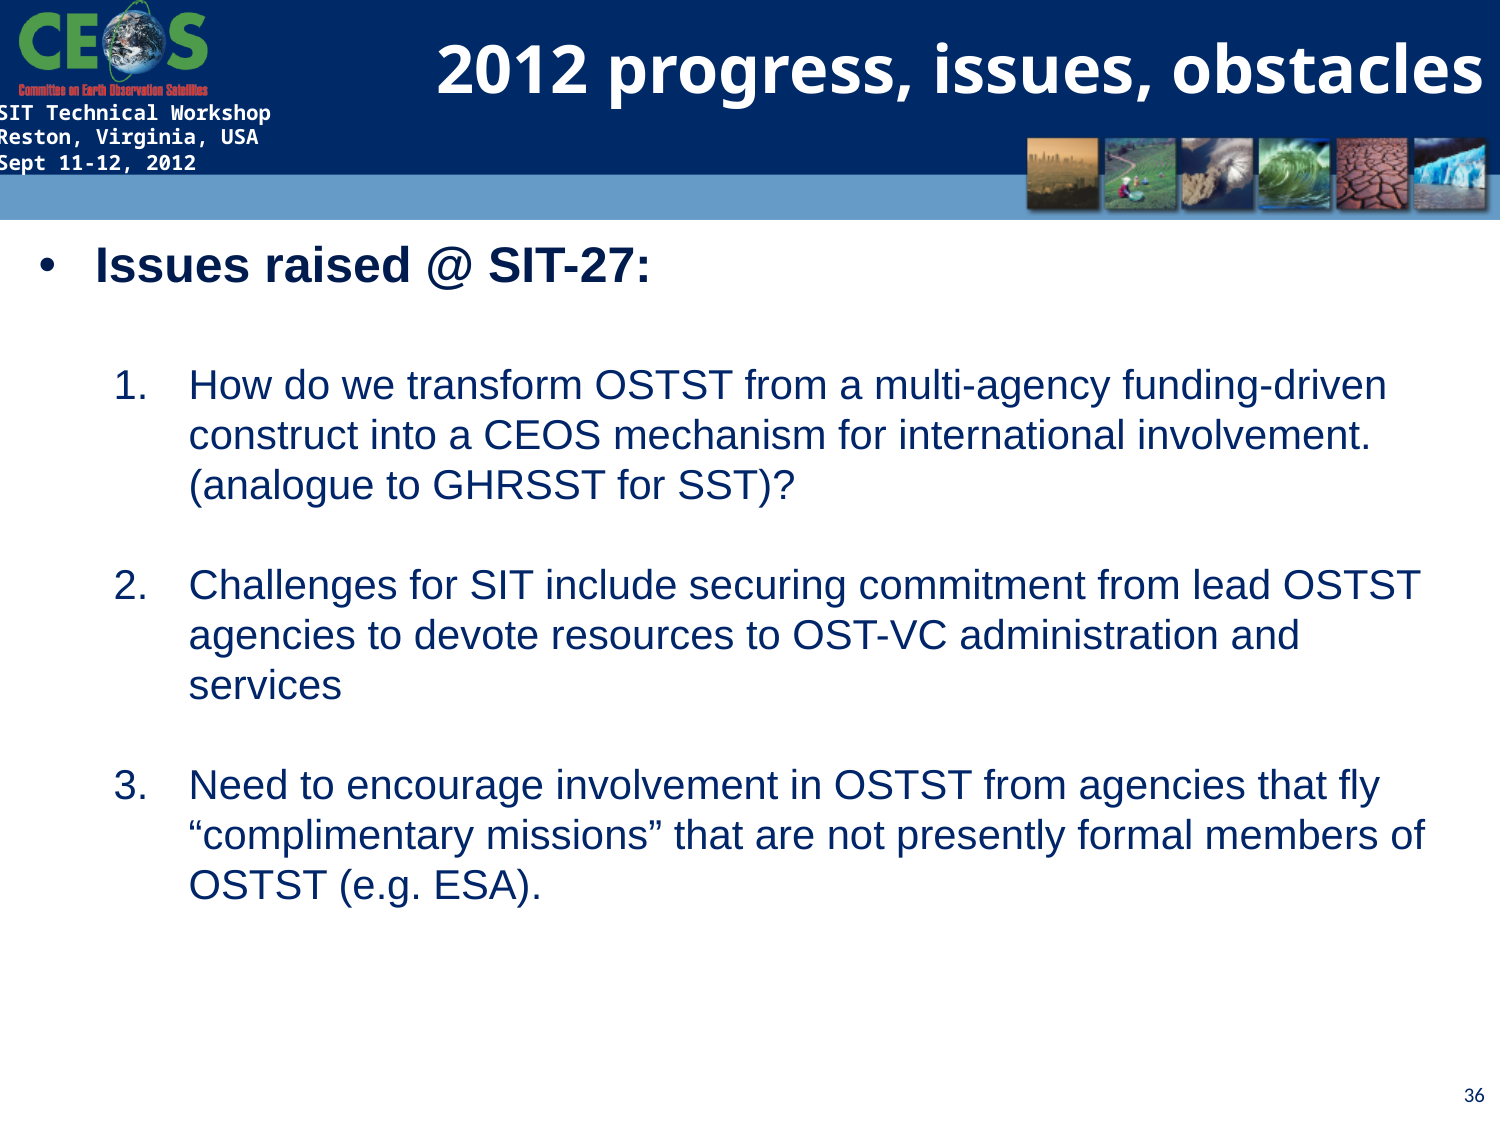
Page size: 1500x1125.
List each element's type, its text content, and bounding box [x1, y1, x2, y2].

slide_number 36 [1187, 1073, 1500, 1125]
picture [0, 0, 1500, 220]
title 2012 progress, issues, obstacles [226, 16, 1500, 117]
text_box Issues raised @ SIT-27: How do we transform OSTST from a multi-agency funding-driven construct into a CEOS mechanism for international involvement. (analogue to GHRSST for SST)? Challenges for SIT include securing commitment from lead OSTST agencies to devote resources to OST-VC administration and services Need to encourage involvement in OSTST from agencies that fly “complimentary missions” that are not presently formal members of OSTST (e.g. ESA). [24, 232, 1473, 1074]
